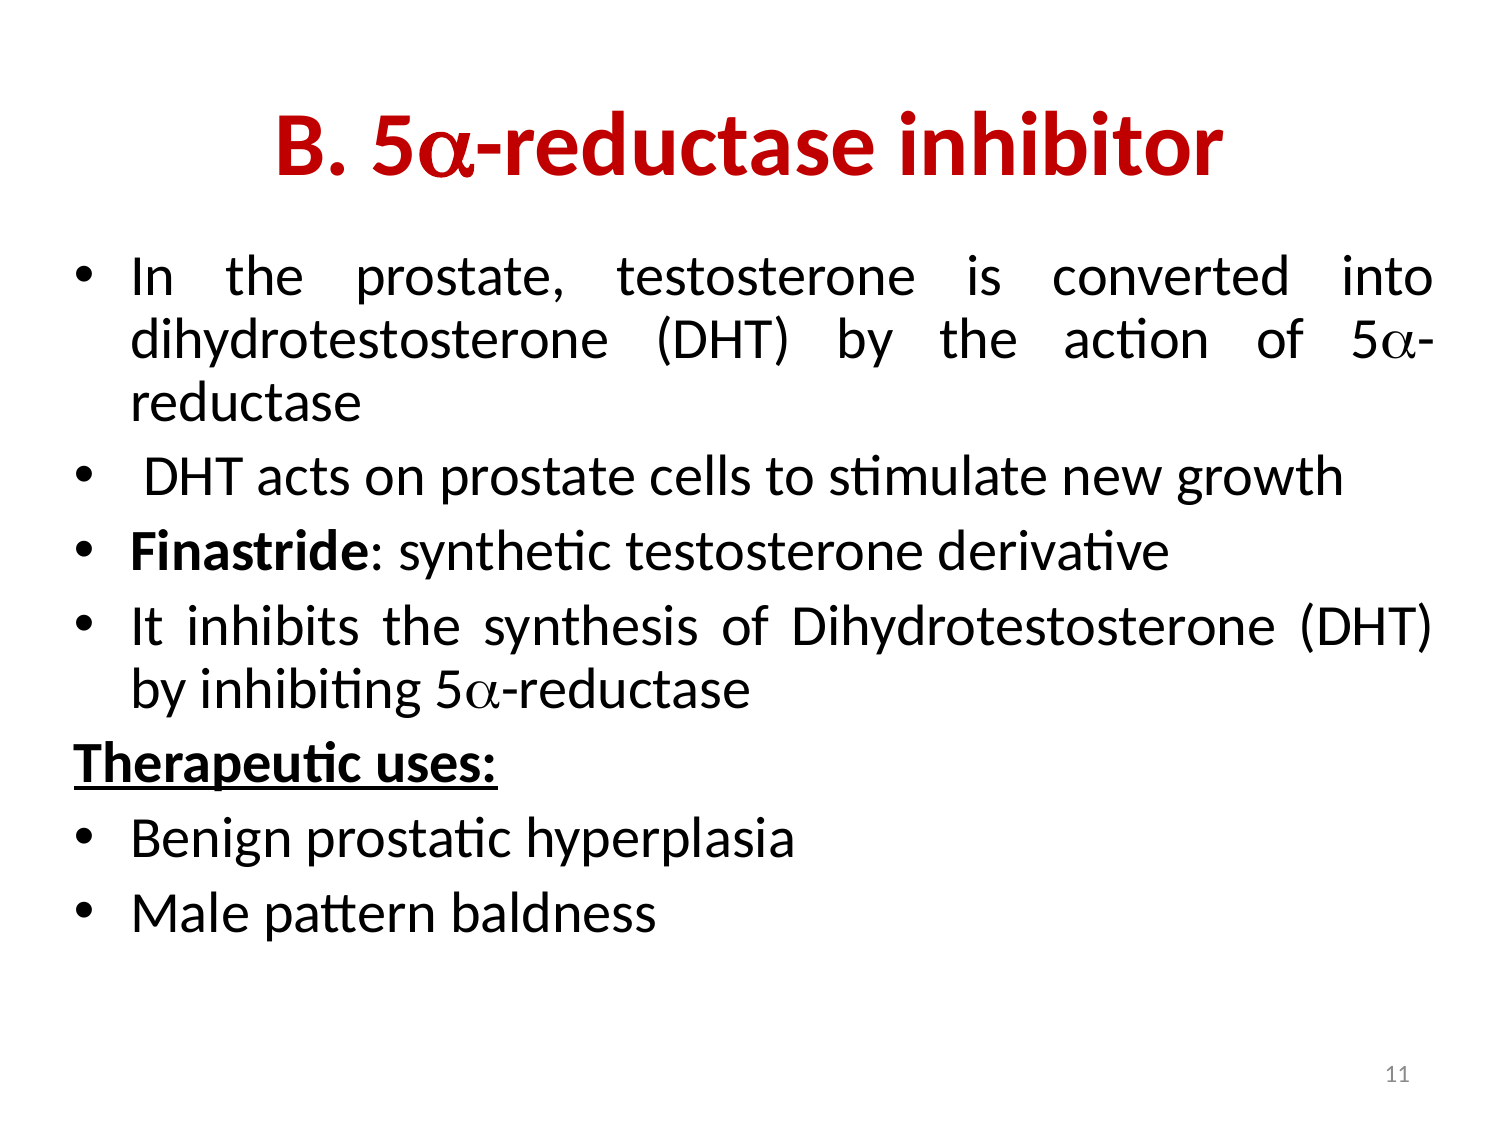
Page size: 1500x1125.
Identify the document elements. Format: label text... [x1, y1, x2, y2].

slide_number 11 [1074, 1042, 1425, 1103]
title B. 5a-reductase inhibitor [75, 45, 1425, 233]
list In the prostate, testosterone is converted into dihydrotestosterone (DHT) by the action of 5a-reductase DHT acts on prostate cells to stimulate new growth Finastride: synthetic testosterone derivative It inhibits the synthesis of Dihydrotestosterone (DHT) by inhibiting 5a-reductase Therapeutic uses: Benign prostatic hyperplasia Male pattern baldness [58, 237, 1450, 1038]
